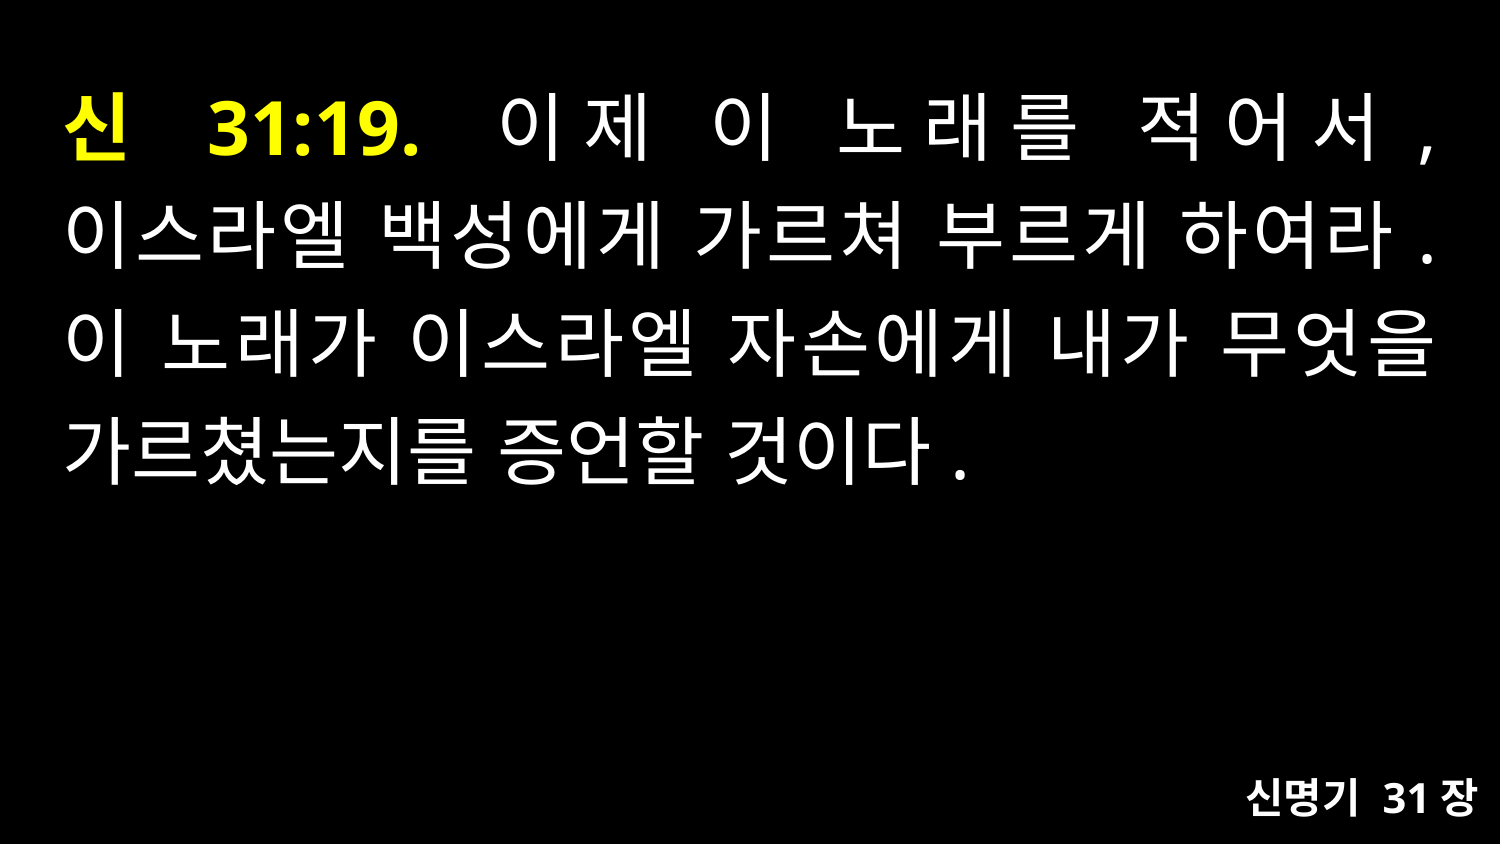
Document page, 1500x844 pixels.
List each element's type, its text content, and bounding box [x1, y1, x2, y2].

title 신 31:19. 이제 이 노래를 적어서, 이스라엘 백성에게 가르쳐 부르게 하여라. 이 노래가 이스라엘 자손에게 내가 무엇을 가르쳤는지를 증언할 것이다. [0, 0, 1500, 844]
subtitle 신명기 31장 [916, 770, 1500, 844]
